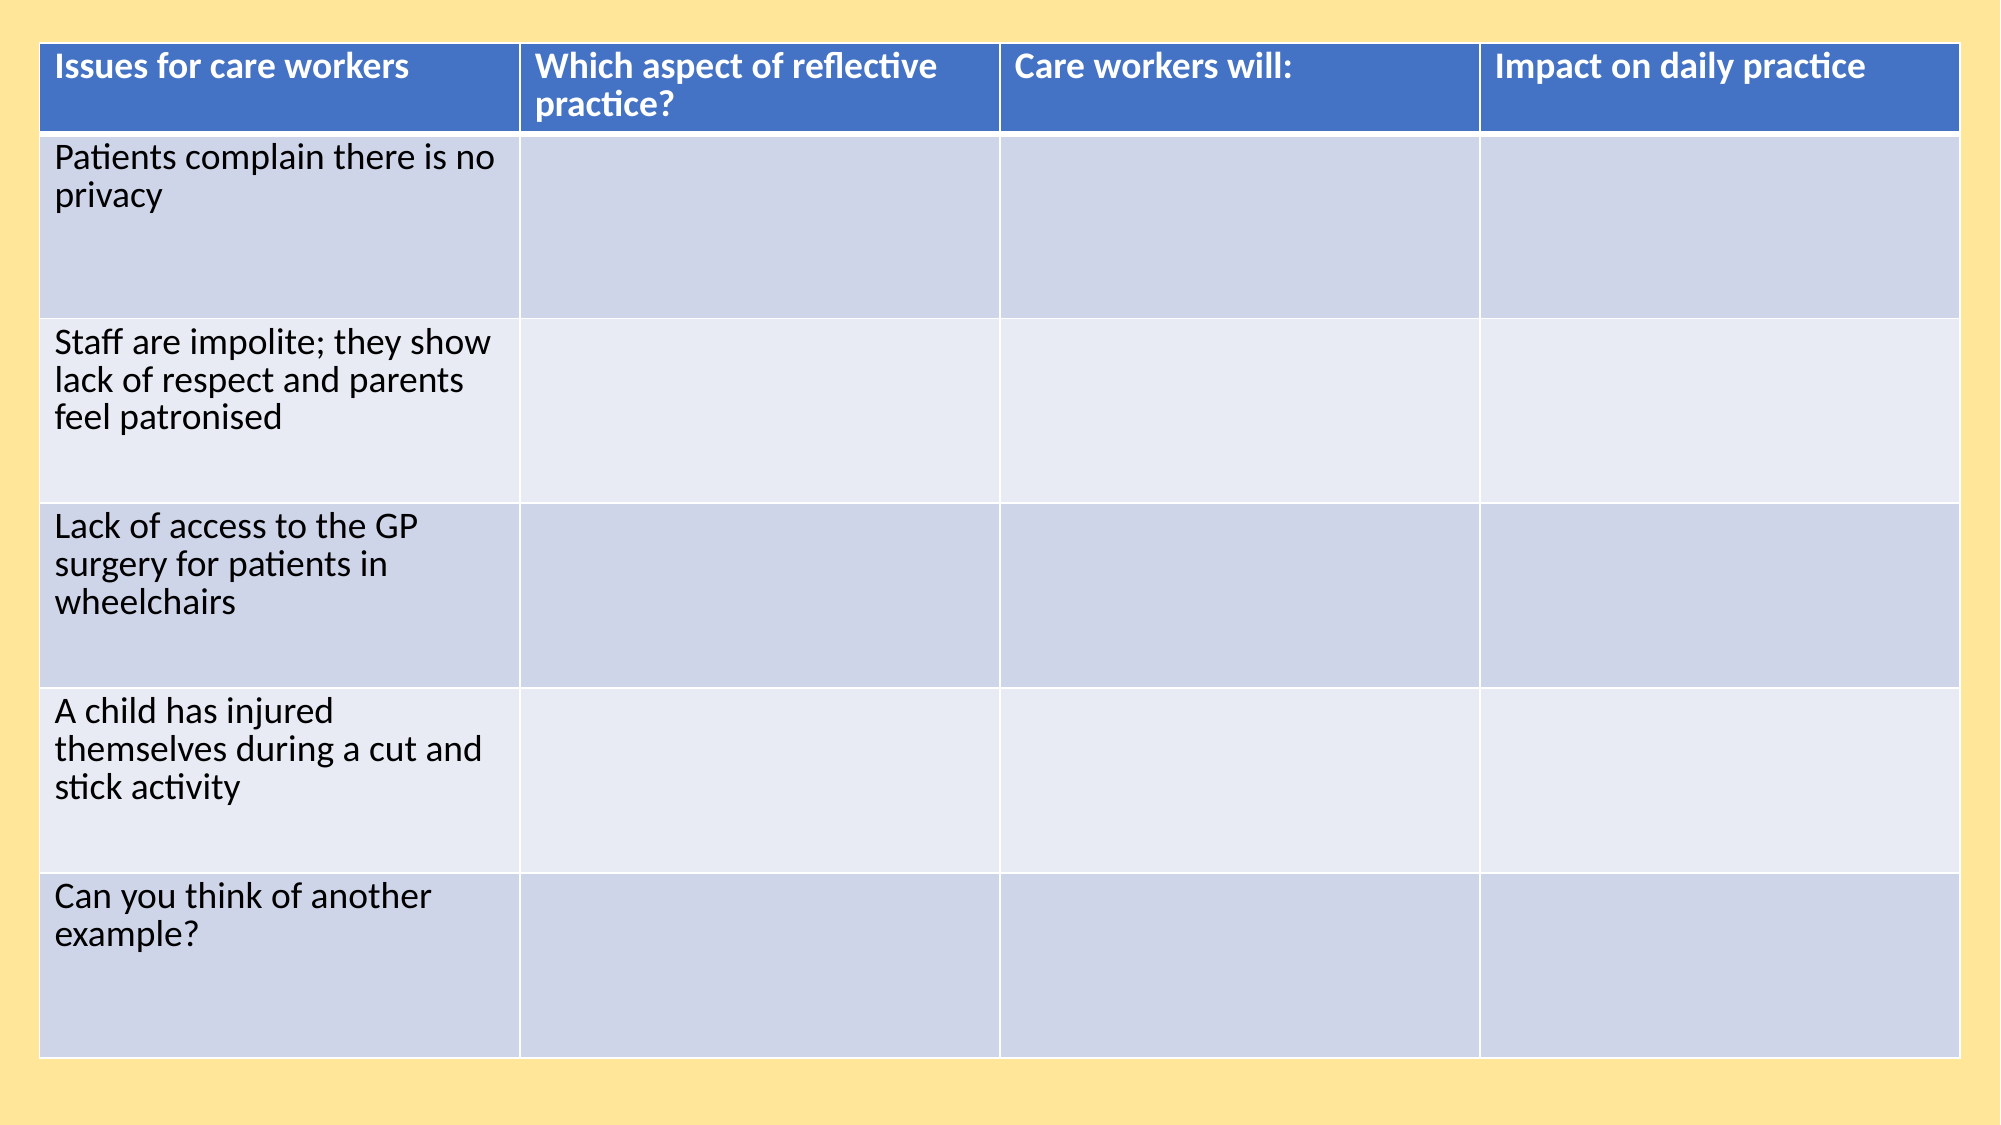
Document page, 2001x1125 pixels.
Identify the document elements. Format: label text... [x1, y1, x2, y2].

table_cell [521, 137, 999, 318]
table_cell Can you think of another example? [40, 874, 519, 1057]
table_header Issues for care workers [40, 44, 519, 131]
table_cell A child has injured themselves during a cut and stick activity [40, 689, 519, 872]
table_header Which aspect of reflective practice? [521, 44, 999, 131]
table_cell [1481, 689, 1959, 872]
table_cell [521, 689, 999, 872]
table_cell [1481, 137, 1959, 318]
table_cell Staff are impolite; they show lack of respect and parents feel patronised [40, 319, 519, 502]
table_cell [521, 319, 999, 502]
table_cell [1001, 874, 1479, 1057]
table_cell [1481, 504, 1959, 687]
table_cell [1001, 137, 1479, 318]
table_cell [1001, 319, 1479, 502]
table_cell [1481, 319, 1959, 502]
table_cell [1481, 874, 1959, 1057]
table_cell Patients complain there is no privacy [40, 137, 519, 318]
table_header Impact on daily practice [1481, 44, 1959, 131]
table_cell [521, 874, 999, 1057]
table_cell [1001, 504, 1479, 687]
table_cell [1001, 689, 1479, 872]
table_header Care workers will: [1001, 44, 1479, 131]
table_cell Lack of access to the GP surgery for patients in wheelchairs [40, 504, 519, 687]
table_cell [521, 504, 999, 687]
